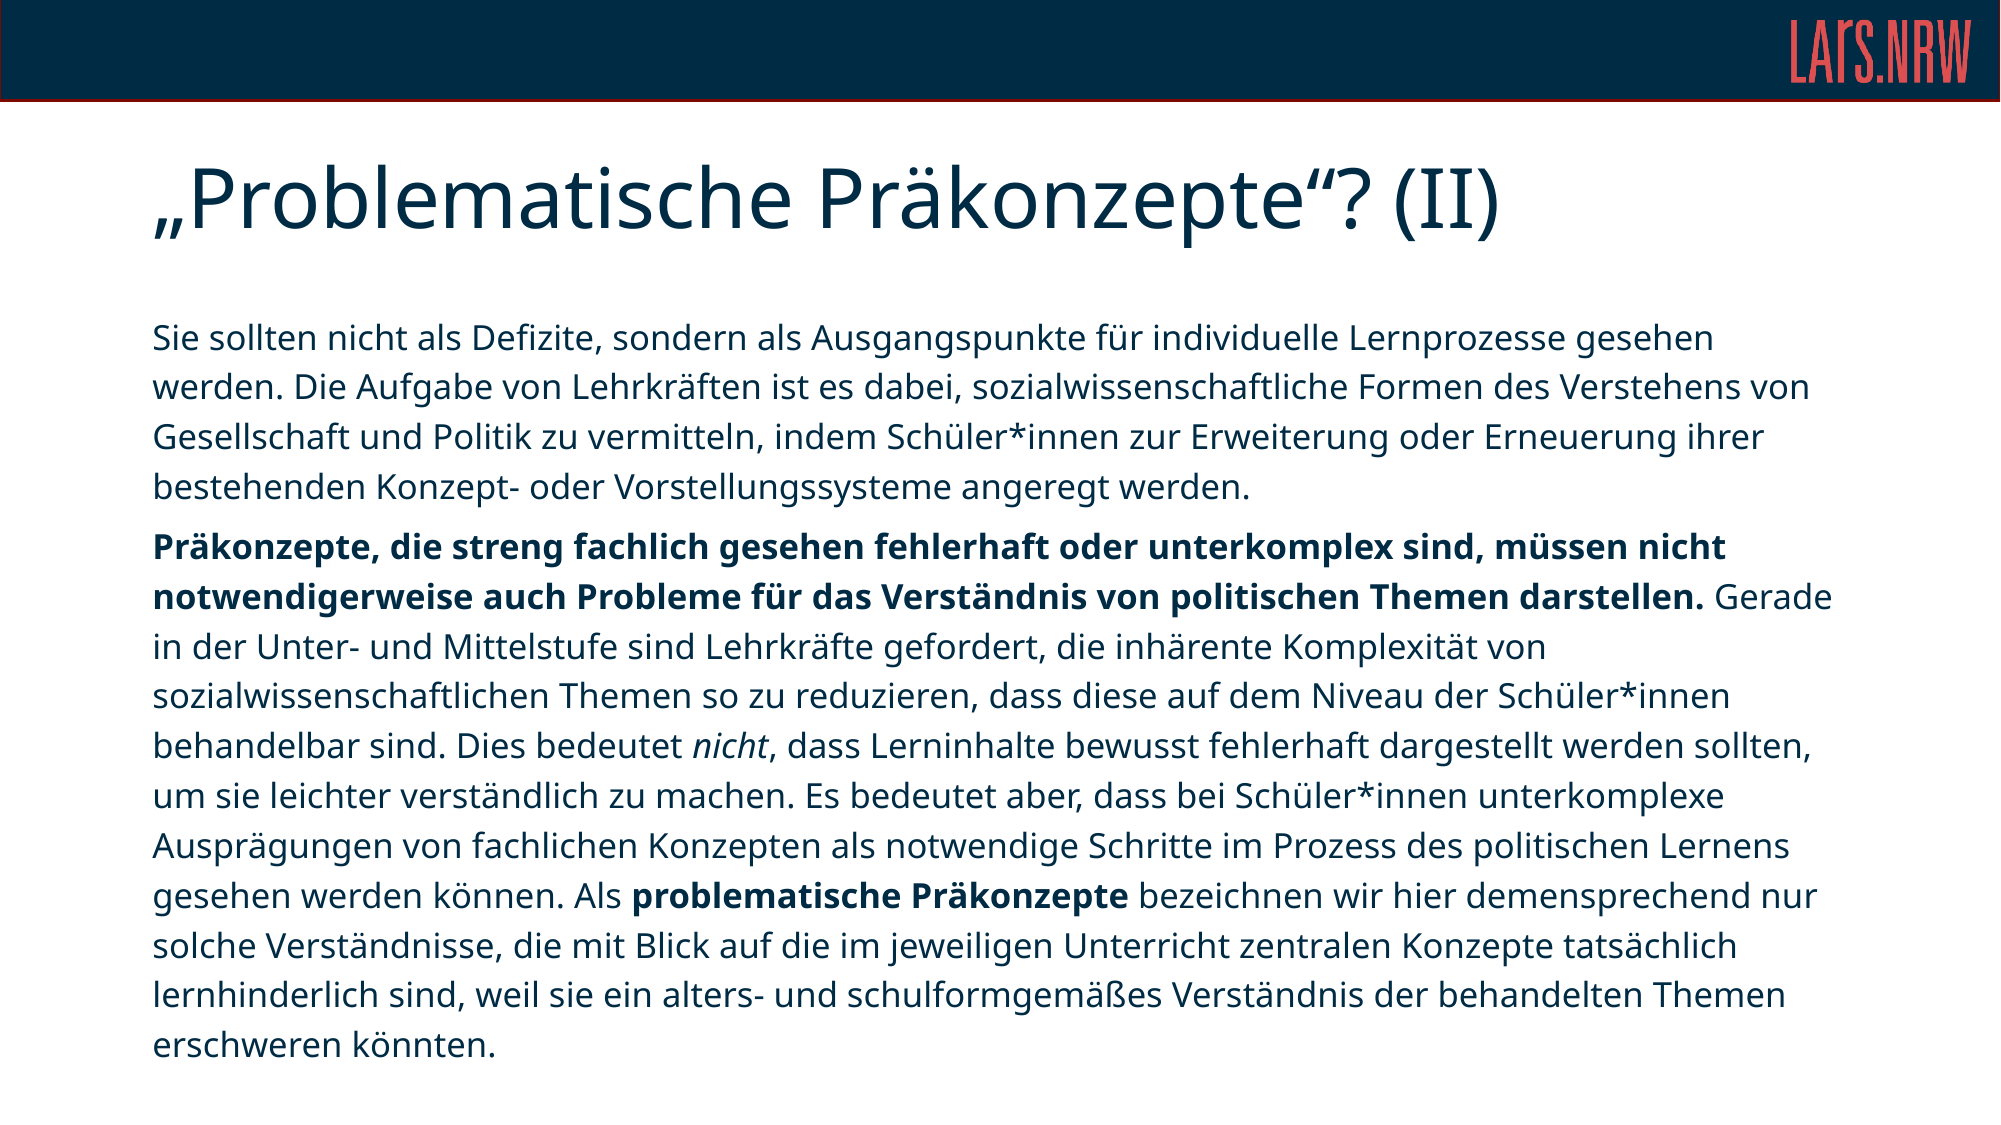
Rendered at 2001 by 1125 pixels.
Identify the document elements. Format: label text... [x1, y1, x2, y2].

title „Problematische Präkonzepte“? (II) [137, 126, 1863, 278]
list Sie sollten nicht als Defizite, sondern als Ausgangspunkte für individuelle Lernprozesse gesehen werden. Die Aufgabe von Lehrkräften ist es dabei, sozialwissenschaftliche Formen des Verstehens von Gesellschaft und Politik zu vermitteln, indem Schüler*innen zur Erweiterung oder Erneuerung ihrer bestehenden Konzept- oder Vorstellungssysteme angeregt werden. Präkonzepte, die streng fachlich gesehen fehlerhaft oder unterkomplex sind, müssen nicht notwendigerweise auch Probleme für das Verständnis von politischen Themen darstellen. Gerade in der Unter- und Mittelstufe sind Lehrkräfte gefordert, die inhärente Komplexität von sozialwissenschaftlichen Themen so zu reduzieren, dass diese auf dem Niveau der Schüler*innen behandelbar sind. Dies bedeutet nicht, dass Lerninhalte bewusst fehlerhaft dargestellt werden sollten, um sie leichter verständlich zu machen. Es bedeutet aber, dass bei Schüler*innen unterkomplexe Ausprägungen von fachlichen Konzepten als notwendige Schritte im Prozess des politischen Lernens gesehen werden können. Als problematische Präkonzepte bezeichnen wir hier demensprechend nur solche Verständnisse, die mit Blick auf die im jeweiligen Unterricht zentralen Konzepte tatsächlich lernhinderlich sind, weil sie ein alters- und schulformgemäßes Verständnis der behandelten Themen erschweren könnten. [137, 299, 1863, 1086]
picture [1773, 6, 1977, 99]
